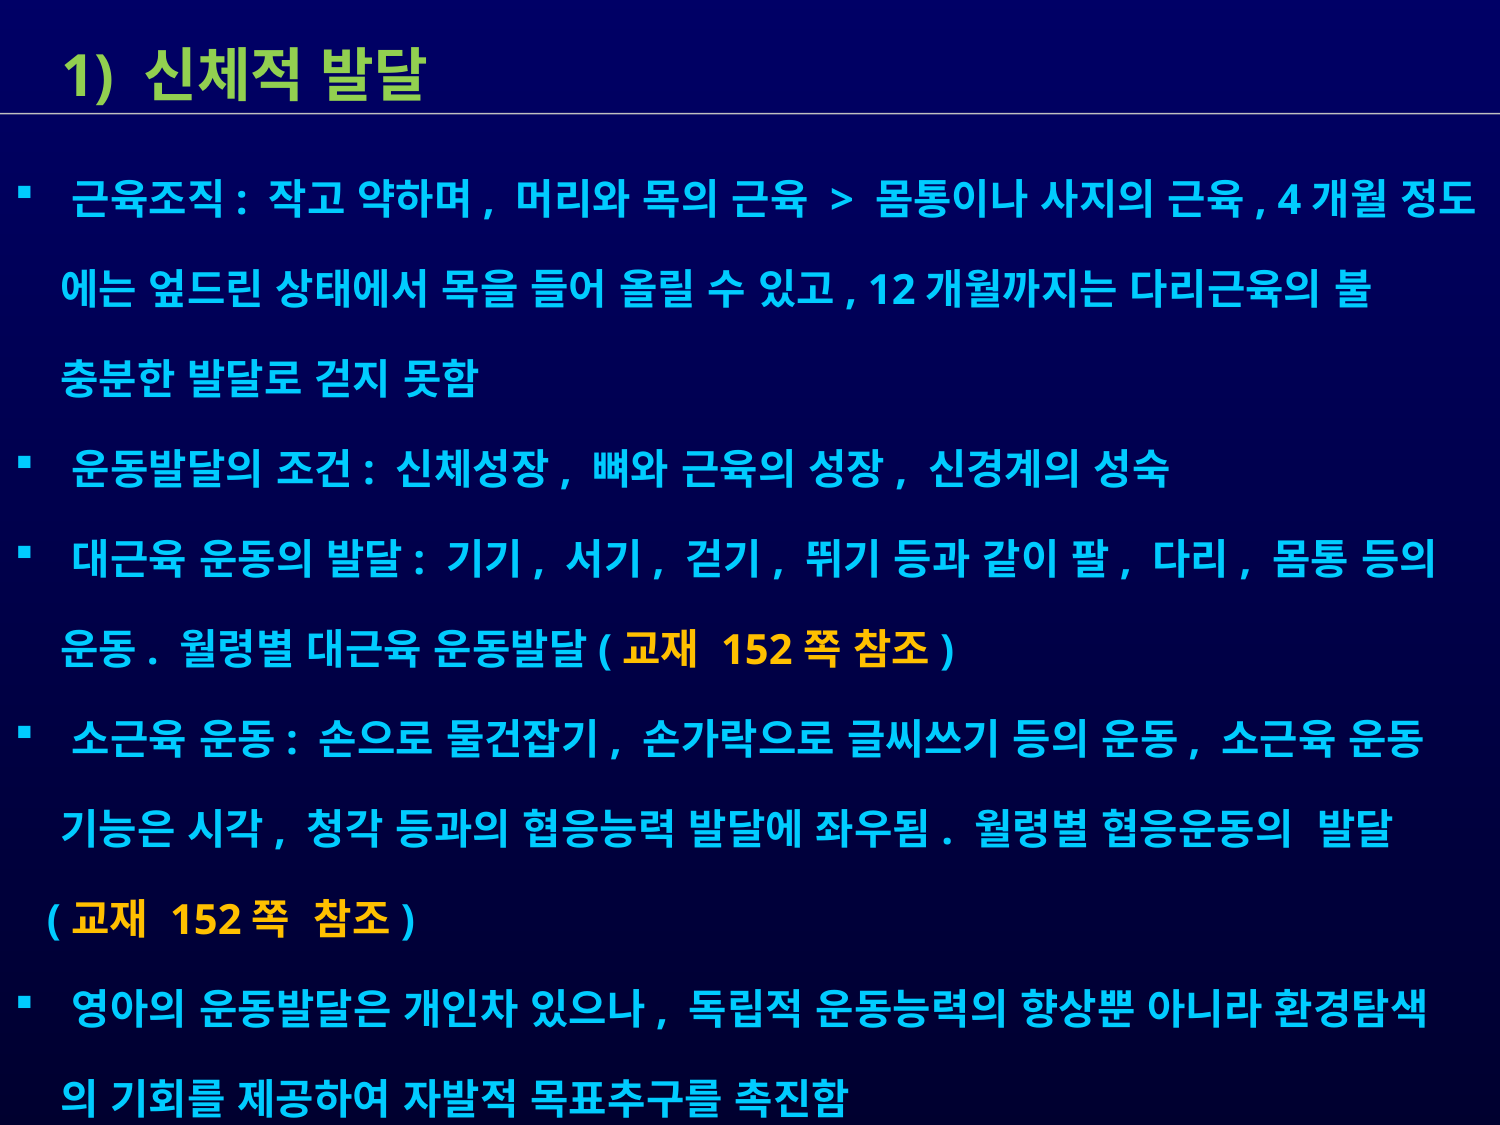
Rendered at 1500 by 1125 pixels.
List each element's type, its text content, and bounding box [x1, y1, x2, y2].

text_box 근육조직: 작고 약하며, 머리와 목의 근육 > 몸통이나 사지의 근육, 4개월 정도 에는 엎드린 상태에서 목을 들어 올릴 수 있고, 12개월까지는 다리근육의 불 충분한 발달로 걷지 못함 운동발달의 조건: 신체성장, 뼈와 근육의 성장, 신경계의 성숙 대근육 운동의 발달: 기기, 서기, 걷기, 뛰기 등과 같이 팔, 다리, 몸통 등의 운동. 월령별 대근육 운동발달(교재 152쪽 참조) 소근육 운동: 손으로 물건잡기, 손가락으로 글씨쓰기 등의 운동, 소근육 운동 기능은 시각, 청각 등과의 협응능력 발달에 좌우됨. 월령별 협응운동의 발달 (교재 152쪽 참조) 영아의 운동발달은 개인차 있으나, 독립적 운동능력의 향상뿐 아니라 환경탐색 의 기회를 제공하여 자발적 목표추구를 촉진함 [0, 125, 1500, 1125]
text_box 1) 신체적 발달 [16, 30, 443, 113]
